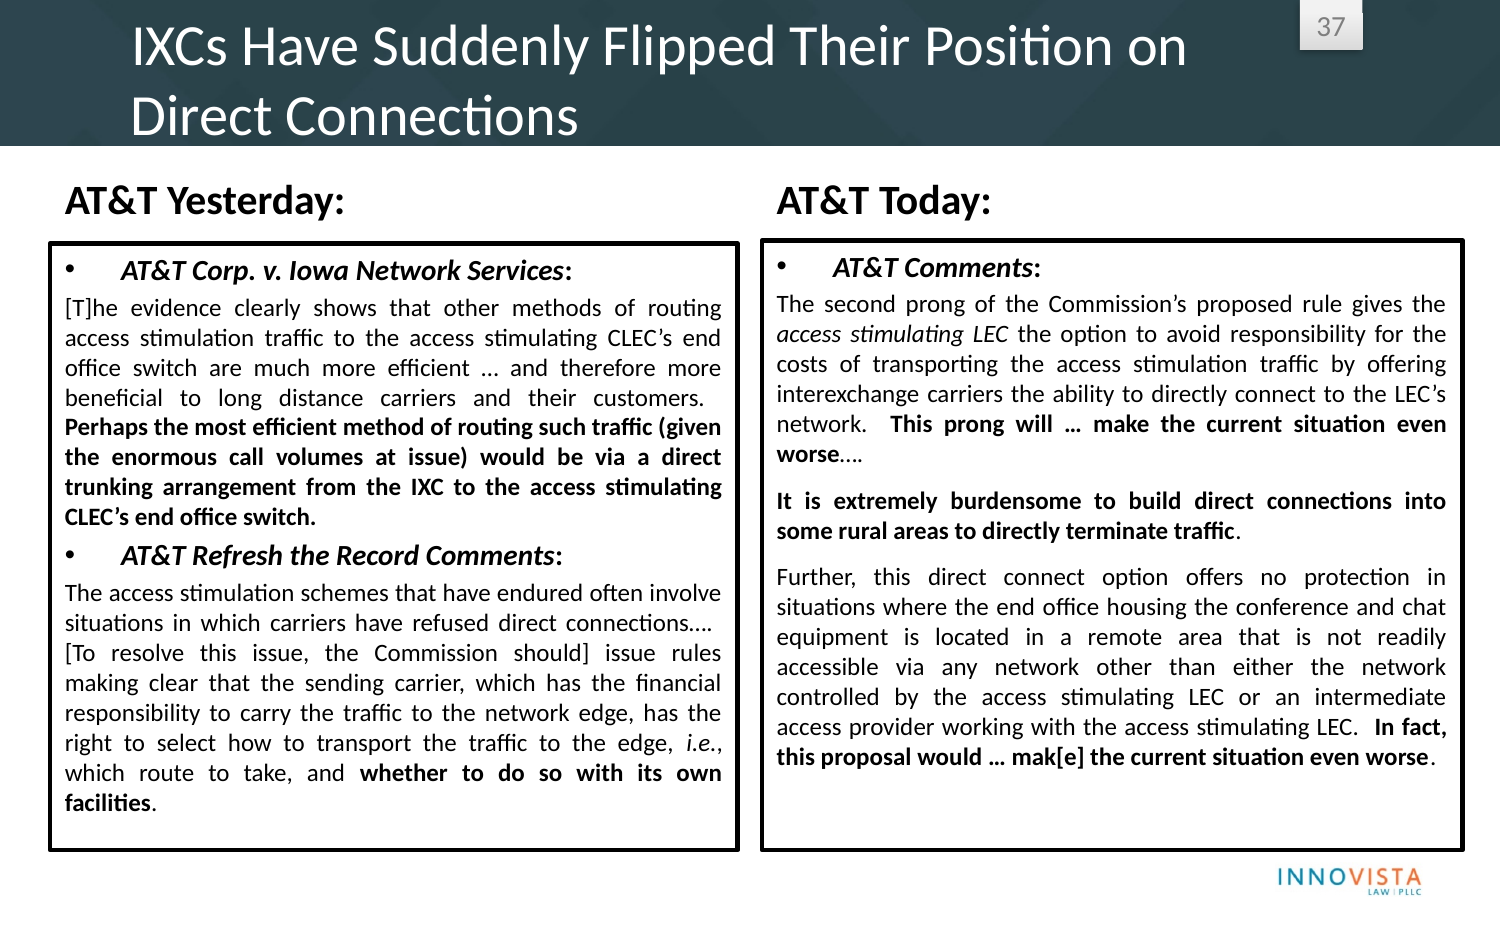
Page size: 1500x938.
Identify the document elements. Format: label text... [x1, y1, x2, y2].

list AT&T Comments: The second prong of the Commission’s proposed rule gives the access stimulating LEC the option to avoid responsibility for the costs of transporting the access stimulation traffic by offering interexchange carriers the ability to directly connect to the LEC’s network. This prong will … make the current situation even worse…. It is extremely burdensome to build direct connections into some rural areas to directly terminate traffic. Further, this direct connect option offers no protection in situations where the end office housing the conference and chat equipment is located in a remote area that is not readily accessible via any network other than either the network controlled by the access stimulating LEC or an intermediate access provider working with the access stimulating LEC. In fact, this proposal would … mak[e] the current situation even worse. [761, 240, 1463, 850]
list AT&T Corp. v. Iowa Network Services: [T]he evidence clearly shows that other methods of routing access stimulation traffic to the access stimulating CLEC’s end office switch are much more efficient … and therefore more beneficial to long distance carriers and their customers. Perhaps the most efficient method of routing such traffic (given the enormous call volumes at issue) would be via a direct trunking arrangement from the IXC to the access stimulating CLEC’s end office switch. AT&T Refresh the Record Comments: The access stimulation schemes that have endured often involve situations in which carriers have refused direct connections…. [To resolve this issue, the Commission should] issue rules making clear that the sending carrier, which has the financial responsibility to carry the traffic to the network edge, has the right to select how to transport the traffic to the edge, i.e., which route to take, and whether to do so with its own facilities. [50, 243, 738, 850]
title IXCs Have Suddenly Flipped Their Position on Direct Connections [50, 0, 1400, 144]
picture [1275, 862, 1425, 897]
picture [0, 0, 1500, 146]
list AT&T Yesterday: [50, 157, 713, 231]
list AT&T Today: [761, 157, 1425, 231]
